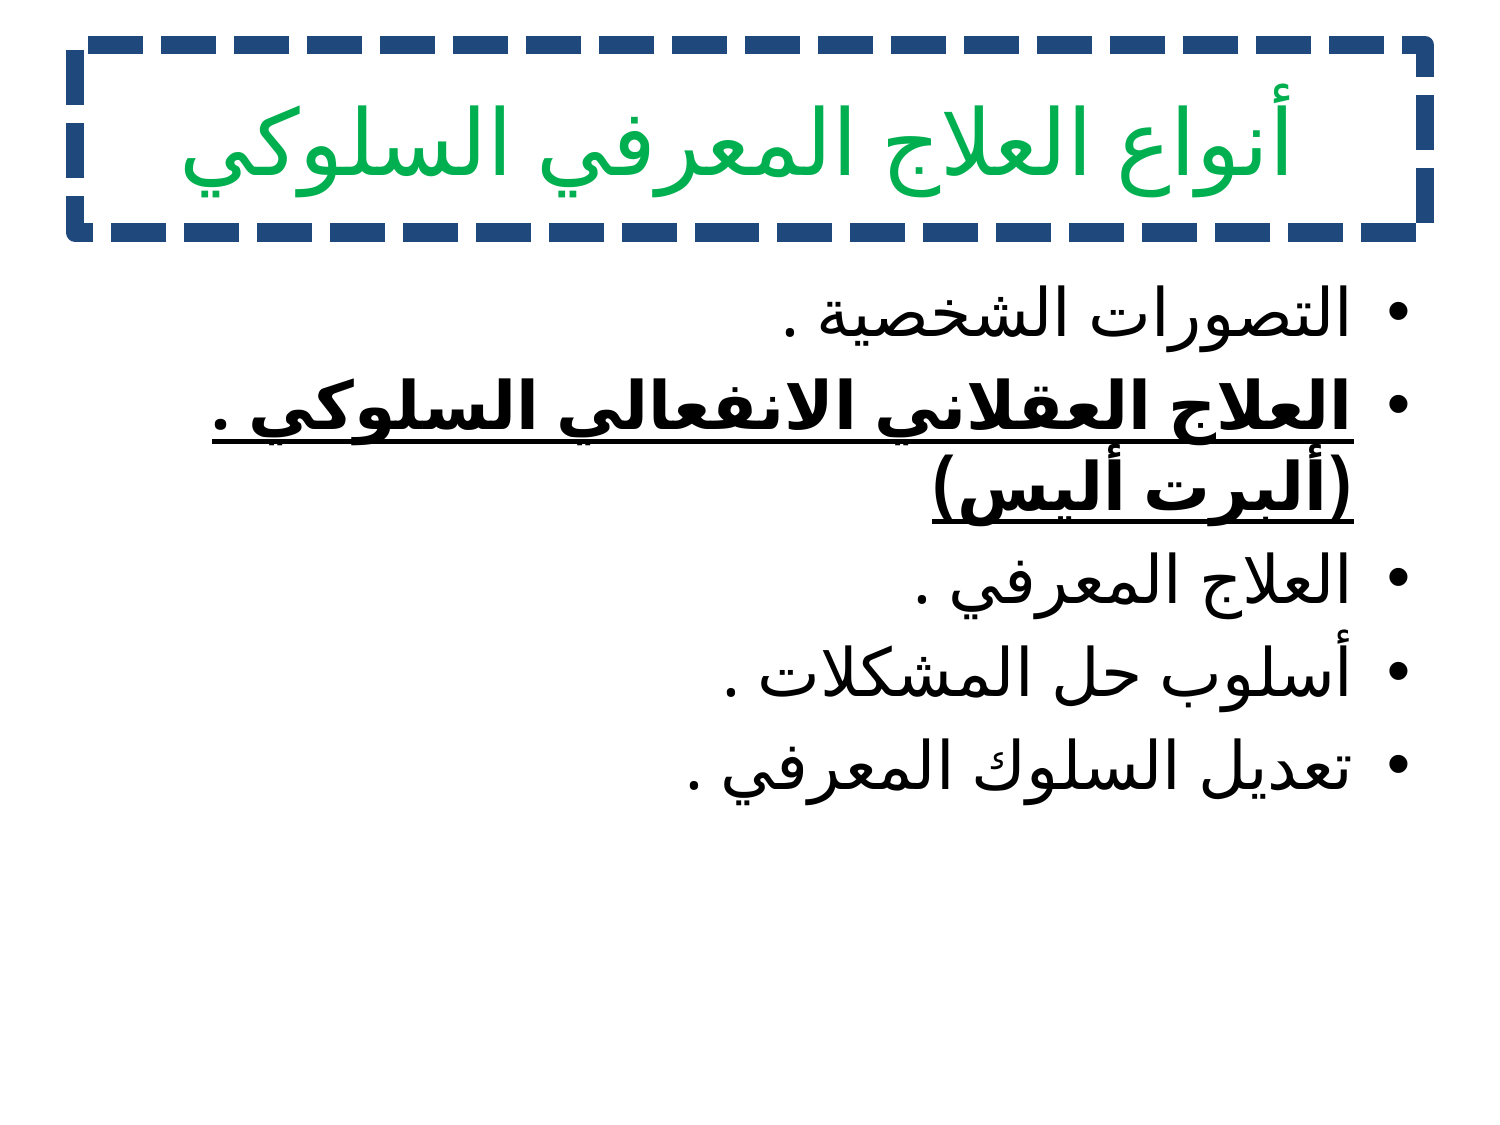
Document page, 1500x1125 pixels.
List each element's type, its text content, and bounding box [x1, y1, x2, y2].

list التصورات الشخصية . العلاج العقلاني الانفعالي السلوكي . (ألبرت أليس) العلاج المعرفي . أسلوب حل المشكلات . تعديل السلوك المعرفي . [75, 262, 1425, 1005]
title أنواع العلاج المعرفي السلوكي [75, 45, 1425, 233]
